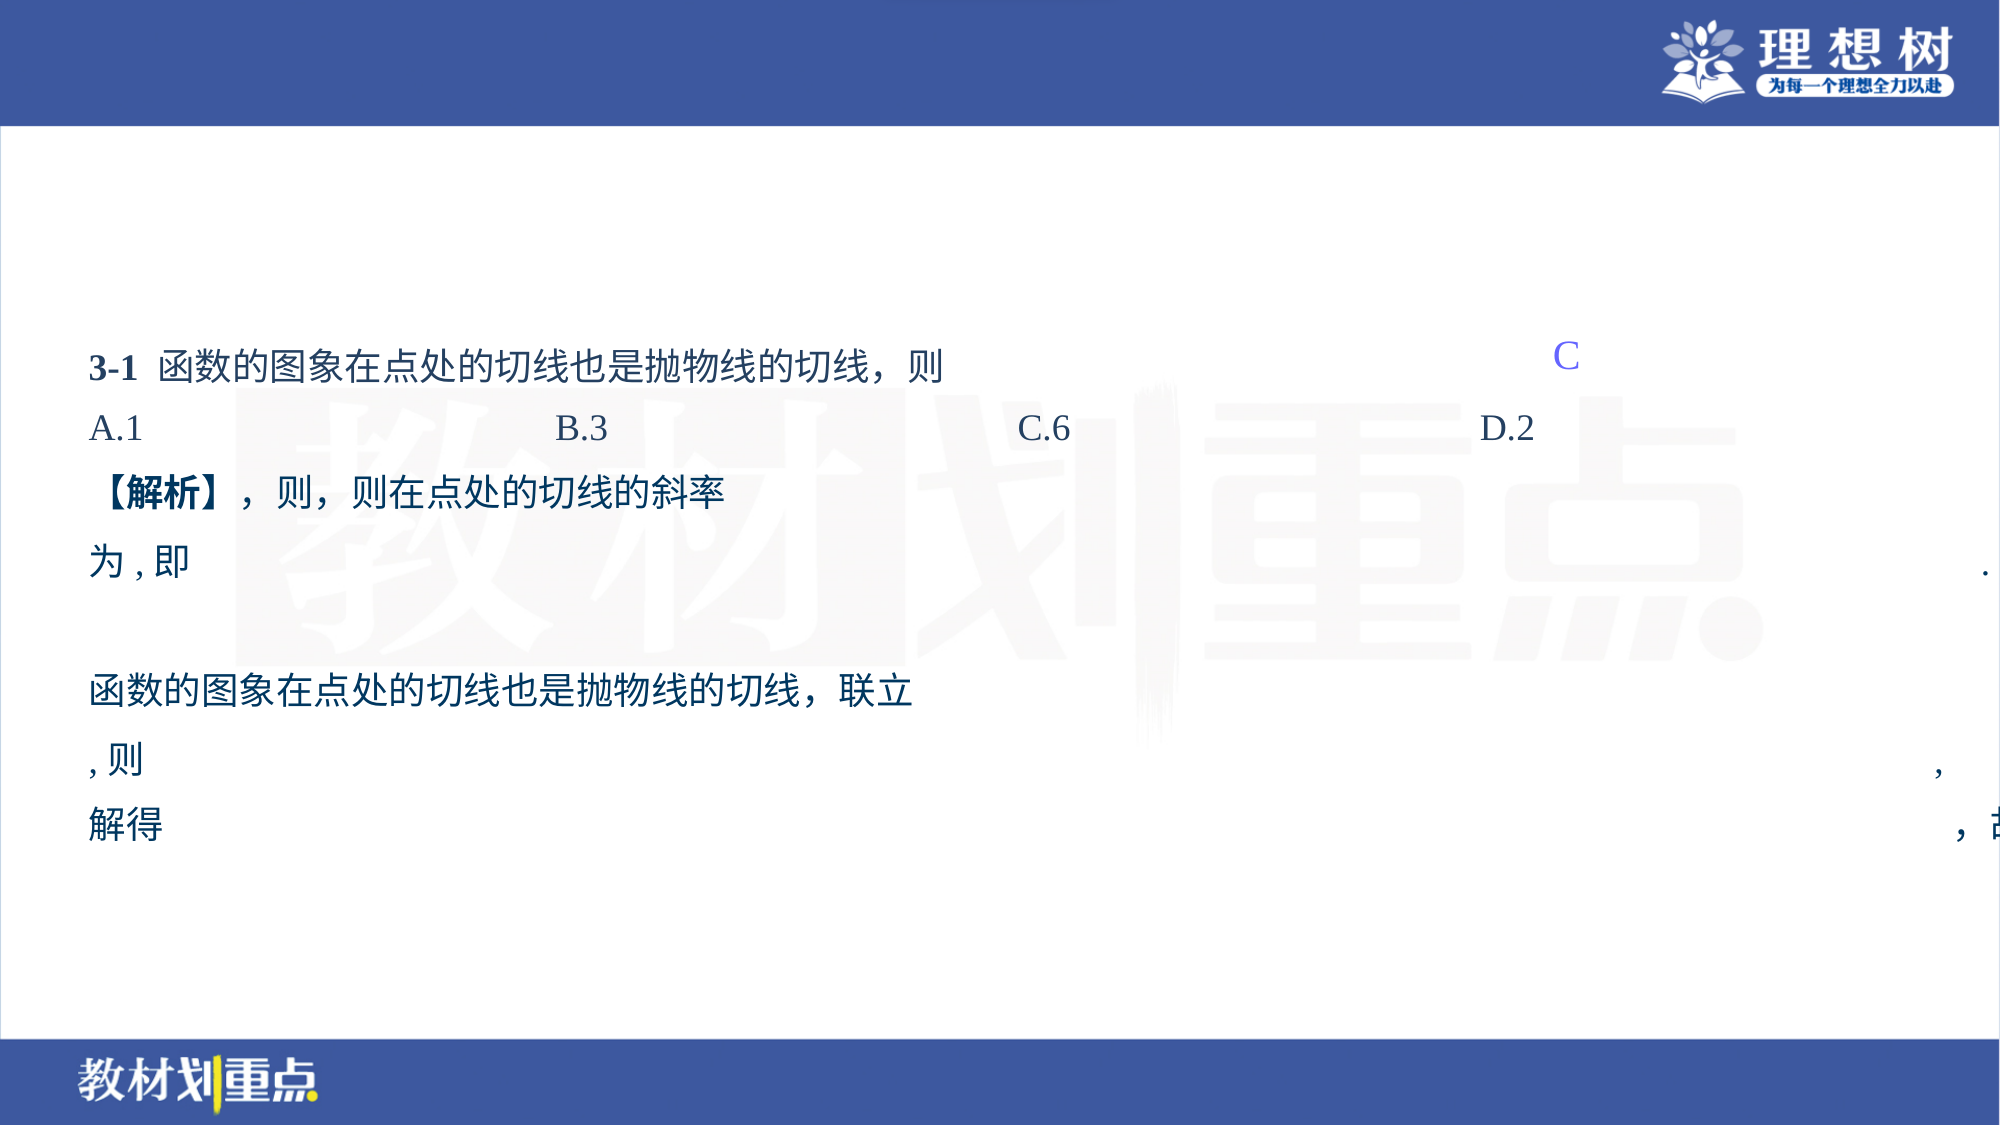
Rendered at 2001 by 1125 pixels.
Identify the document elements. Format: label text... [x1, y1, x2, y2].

text_box A.1 B.3 C.6 D.2 [88, 381, 1911, 441]
text_box C [1537, 325, 1596, 376]
picture [0, 0, 2000, 1125]
